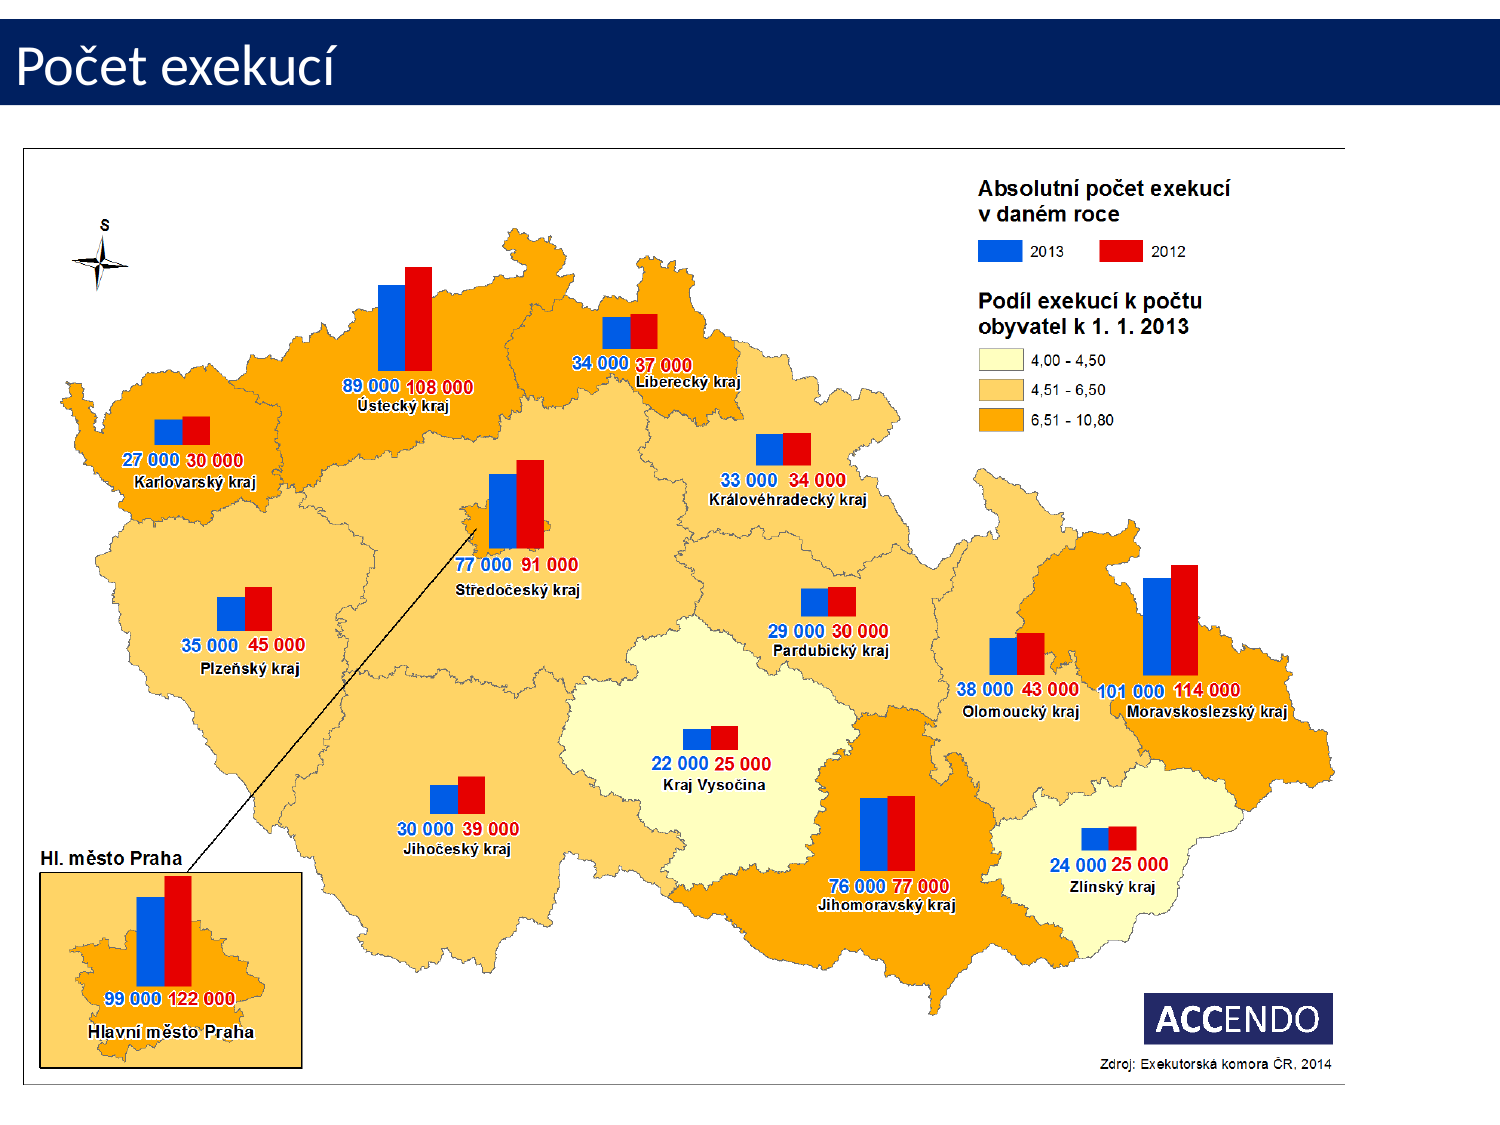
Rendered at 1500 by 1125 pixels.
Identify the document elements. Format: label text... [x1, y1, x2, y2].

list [23, 148, 1345, 1085]
title Počet exekucí [0, 19, 1500, 106]
